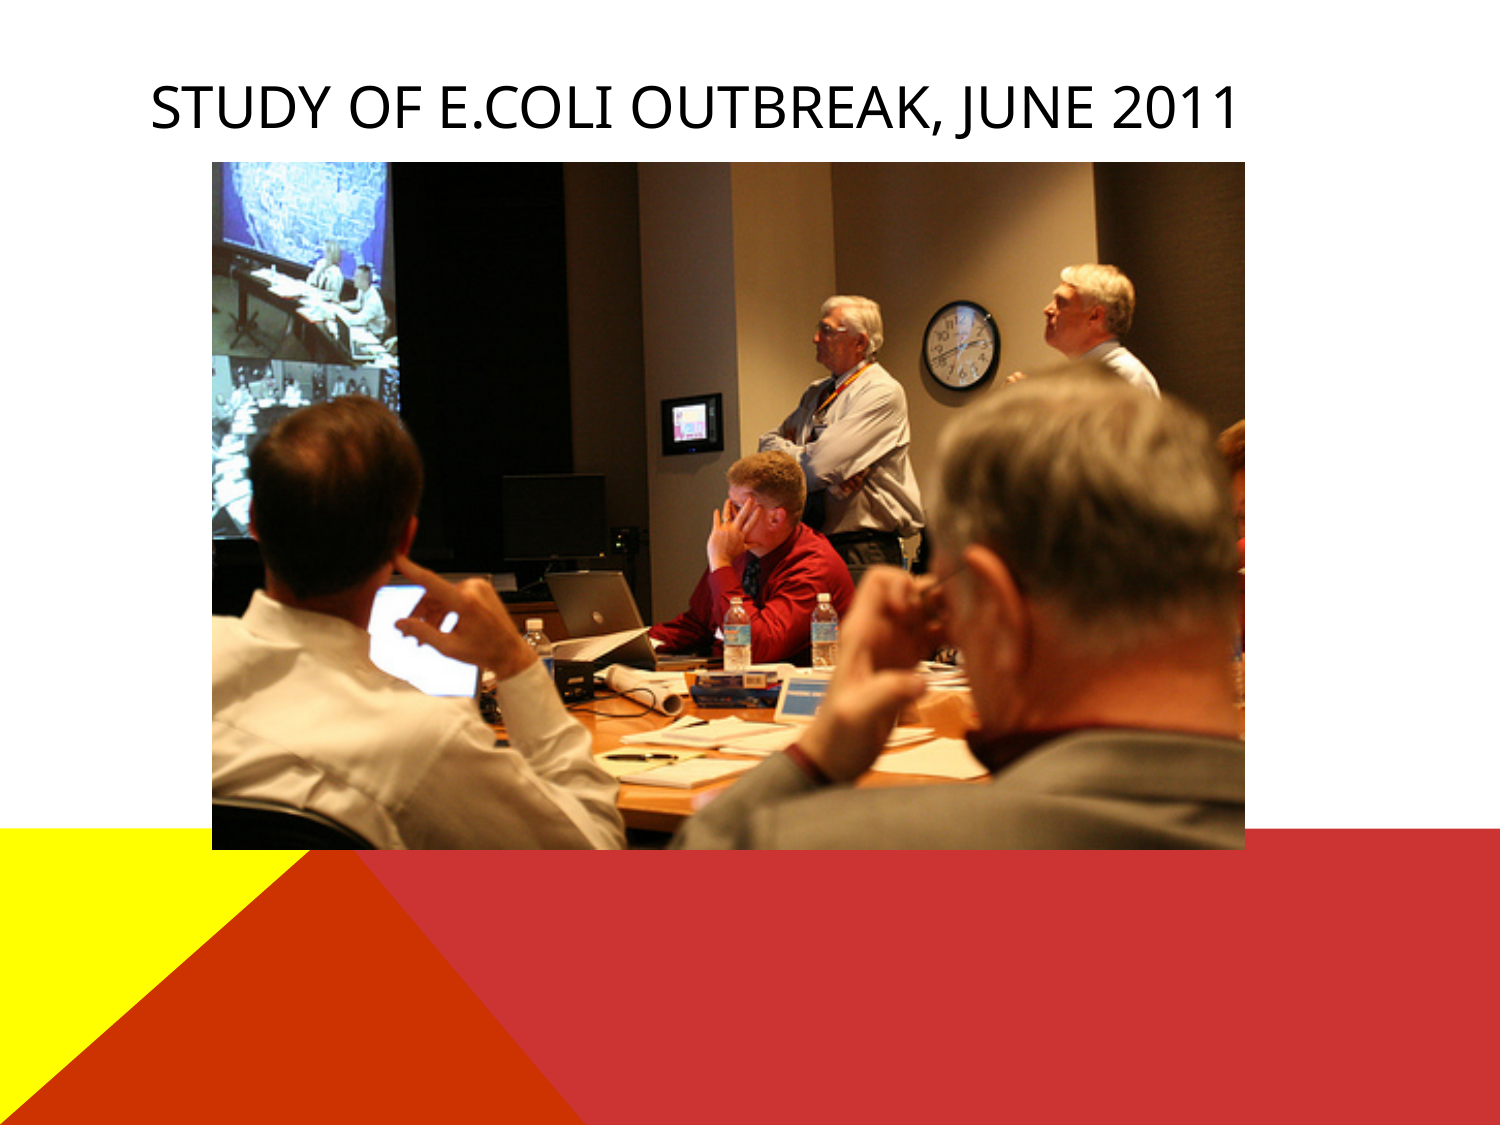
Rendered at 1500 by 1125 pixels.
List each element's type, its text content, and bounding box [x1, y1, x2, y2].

title Study of E.Coli Outbreak, june 2011 [135, 60, 1369, 150]
picture [212, 162, 1245, 851]
